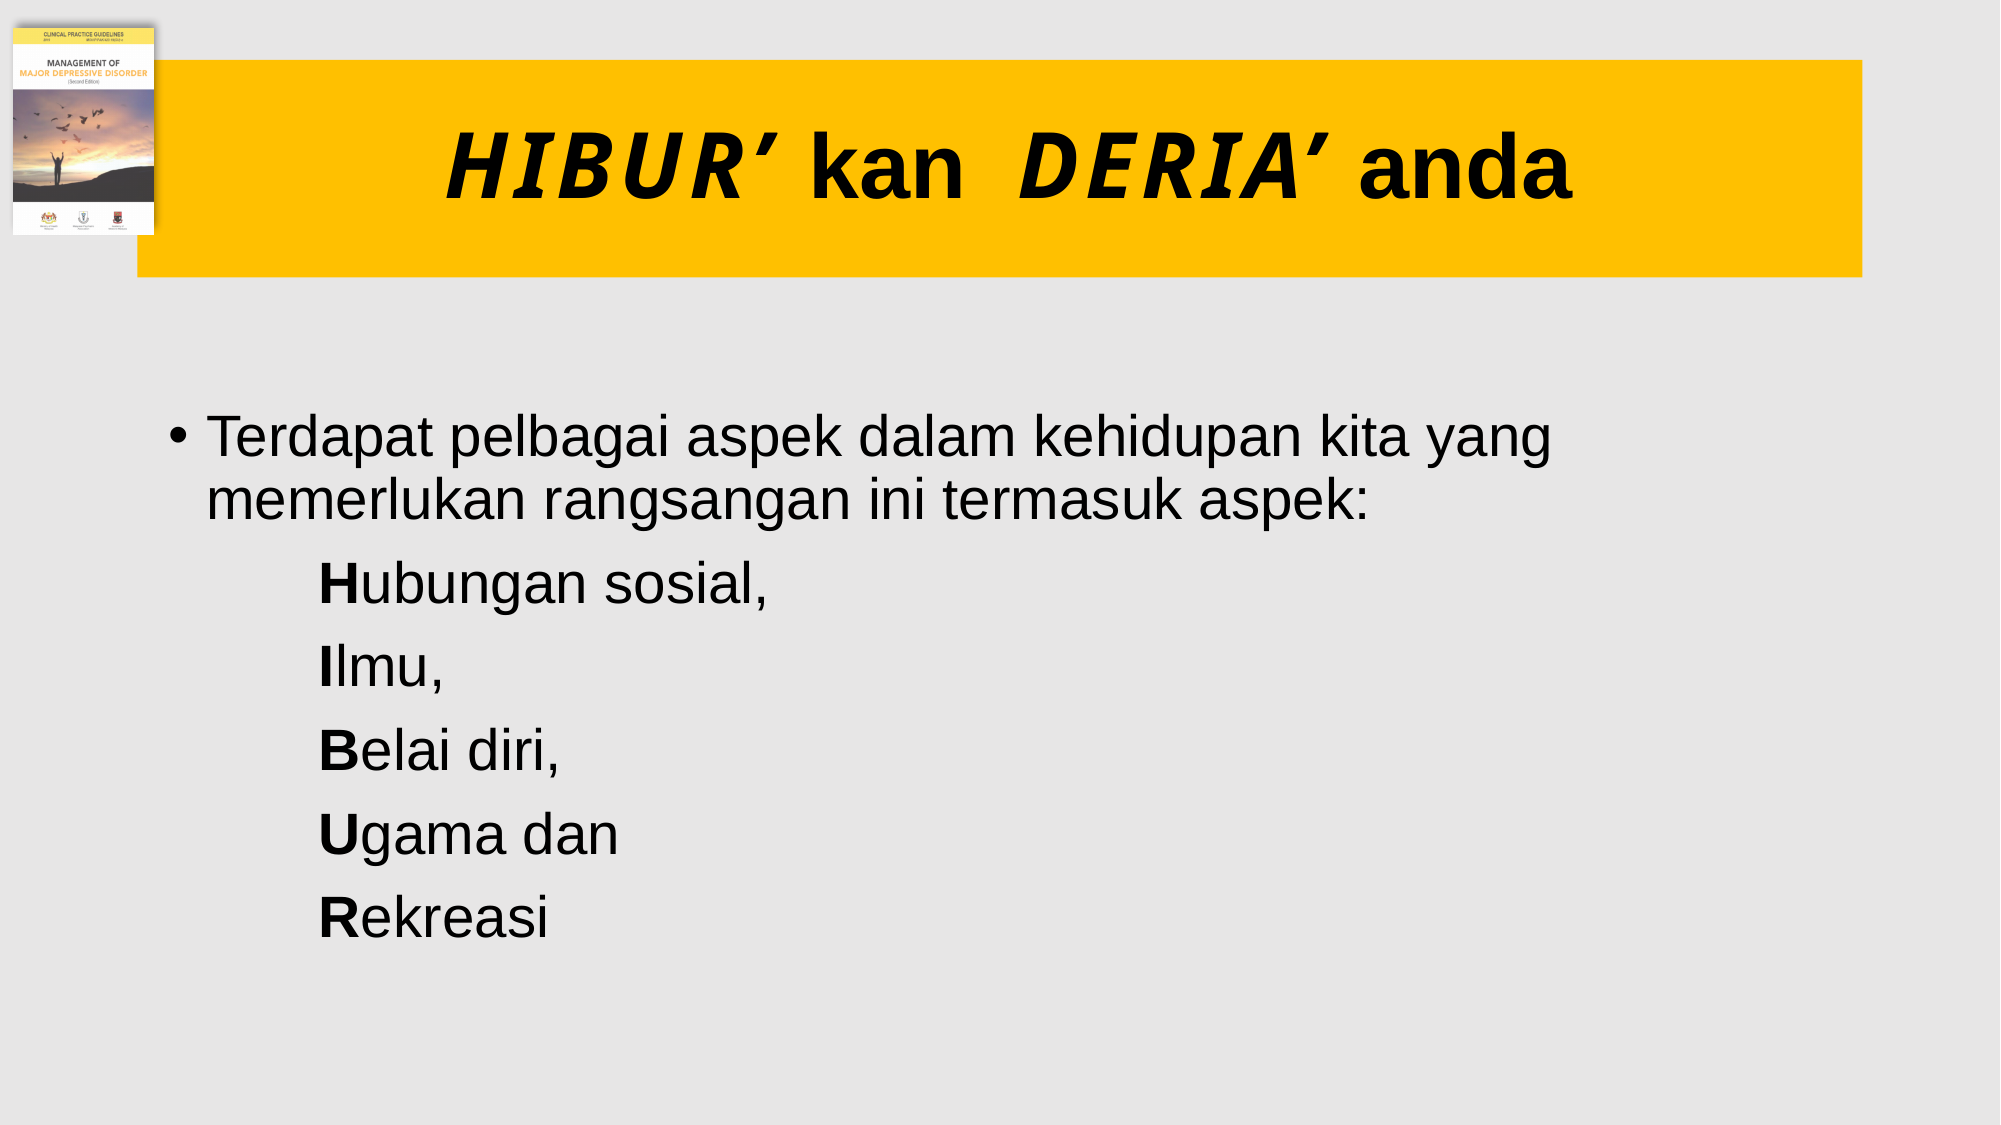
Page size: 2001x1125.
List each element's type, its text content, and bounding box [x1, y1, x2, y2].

list Terdapat pelbagai aspek dalam kehidupan kita yang memerlukan rangsangan ini termasuk aspek: Hubungan sosial, Ilmu, Belai diri, Ugama dan Rekreasi [153, 308, 1863, 1096]
picture [13, 28, 154, 235]
title HIBUR’ kan DERIA’ anda [137, 59, 1863, 278]
